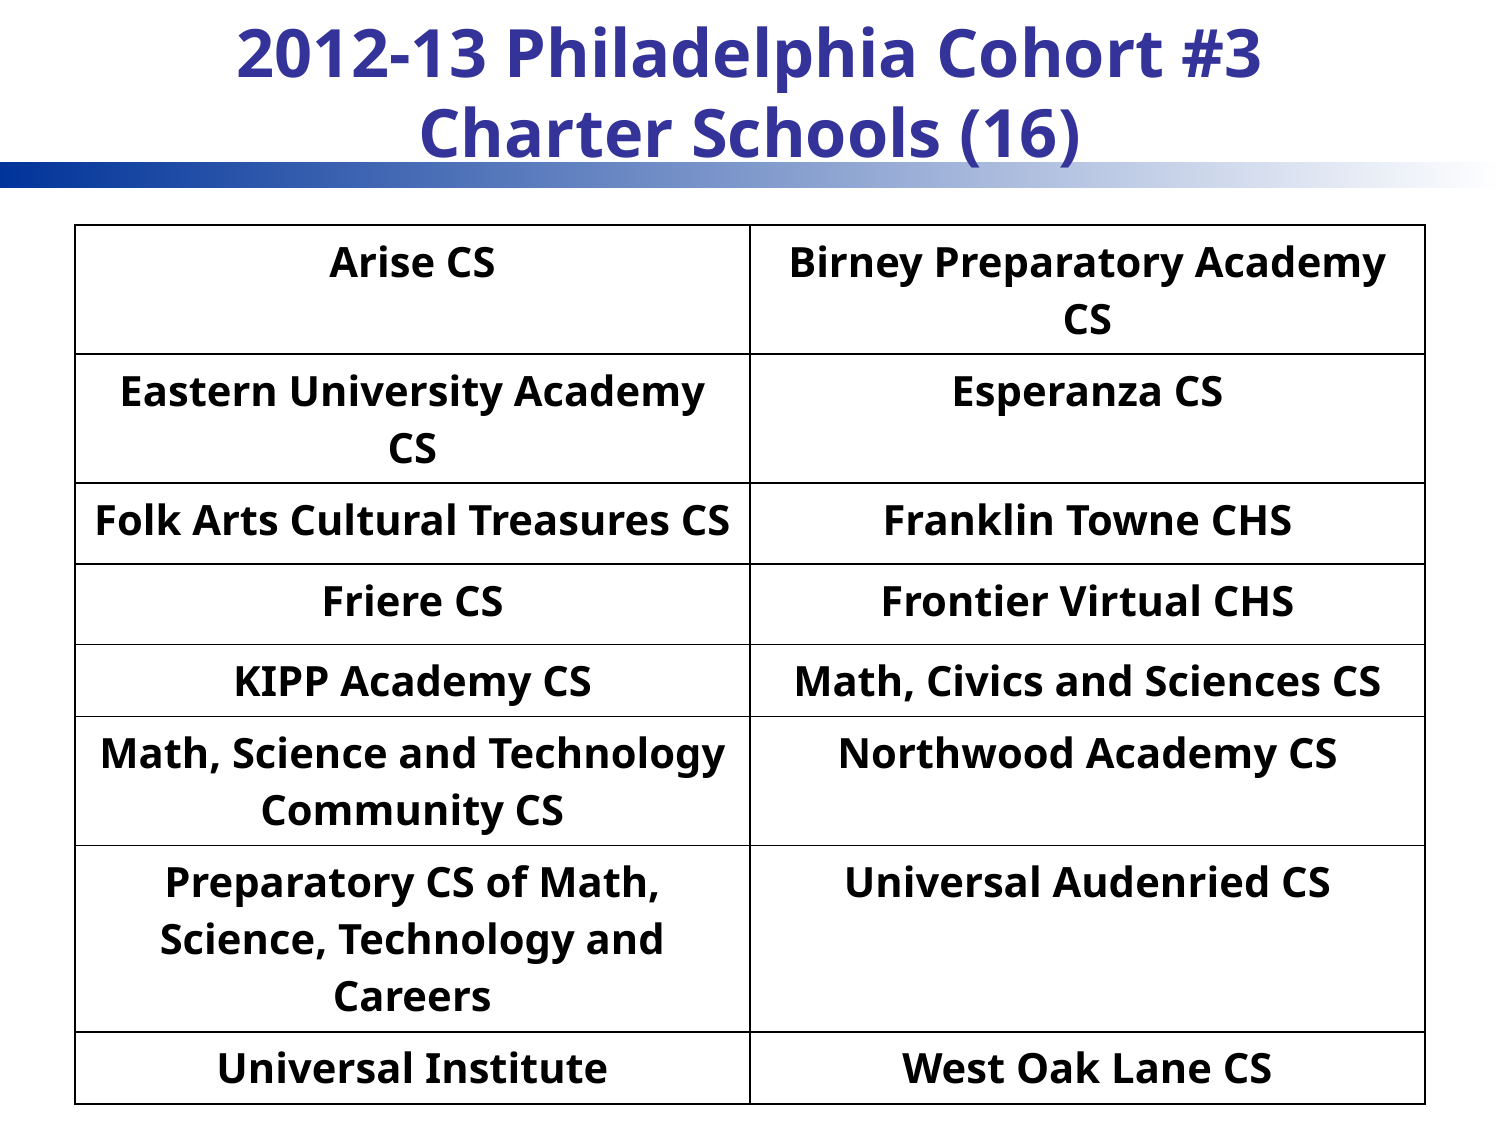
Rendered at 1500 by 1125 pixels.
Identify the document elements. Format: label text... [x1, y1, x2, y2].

table_cell Math, Civics and Sciences CS [751, 645, 1424, 716]
table_cell Universal Institute [76, 1033, 749, 1103]
table_cell West Oak Lane CS [751, 1033, 1424, 1103]
table_header Arise CS [76, 226, 749, 353]
table_cell Esperanza CS [751, 355, 1424, 482]
table_cell Northwood Academy CS [751, 717, 1424, 845]
table_cell Math, Science and Technology Community CS [76, 717, 749, 845]
table_cell Preparatory CS of Math, Science, Technology and Careers [76, 846, 749, 1031]
table_cell Friere CS [76, 565, 749, 644]
table_cell Universal Audenried CS [751, 846, 1424, 1031]
table_cell Frontier Virtual CHS [751, 565, 1424, 644]
table_cell Eastern University Academy CS [76, 355, 749, 482]
table_cell Folk Arts Cultural Treasures CS [76, 484, 749, 563]
table_header Birney Preparatory Academy CS [751, 226, 1424, 353]
table_cell KIPP Academy CS [76, 645, 749, 716]
table_cell Franklin Towne CHS [751, 484, 1424, 563]
title 2012-13 Philadelphia Cohort #3 Charter Schools (16) [0, 45, 1500, 138]
